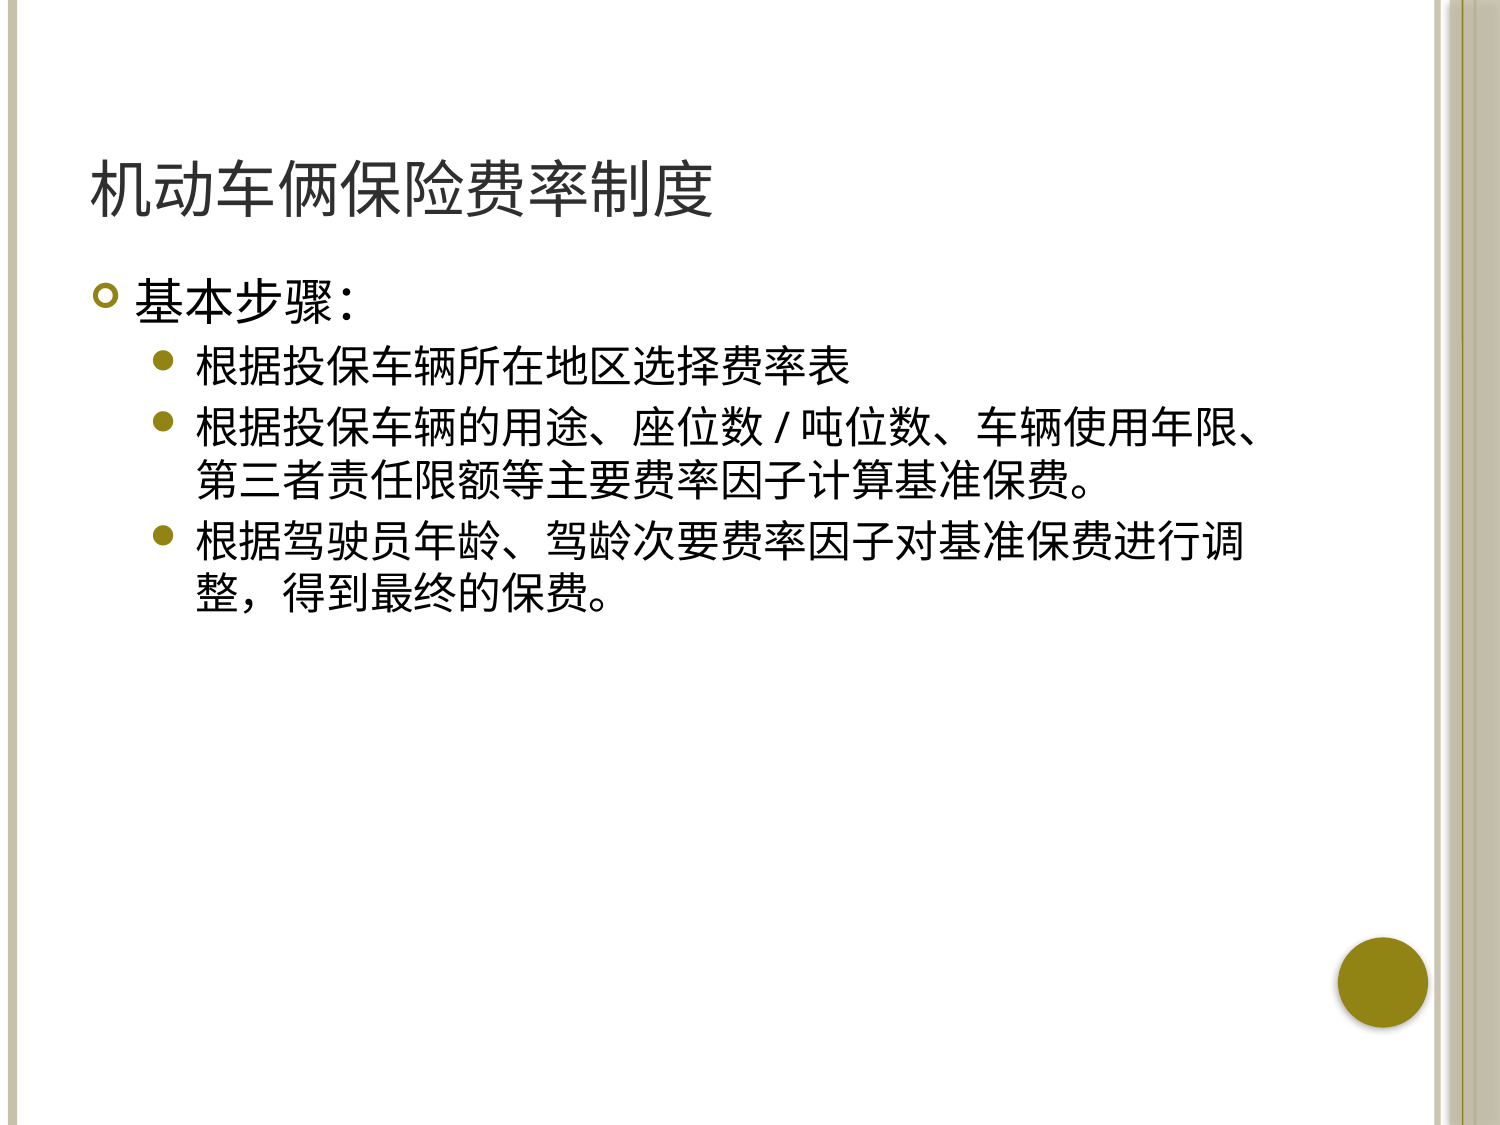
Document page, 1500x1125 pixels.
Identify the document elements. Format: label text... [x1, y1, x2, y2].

title 机动车俩保险费率制度 [75, 45, 1300, 233]
list 基本步骤： 根据投保车辆所在地区选择费率表 根据投保车辆的用途、座位数/吨位数、车辆使用年限、第三者责任限额等主要费率因子计算基准保费。 根据驾驶员年龄、驾龄次要费率因子对基准保费进行调整，得到最终的保费。 [74, 262, 1301, 1063]
